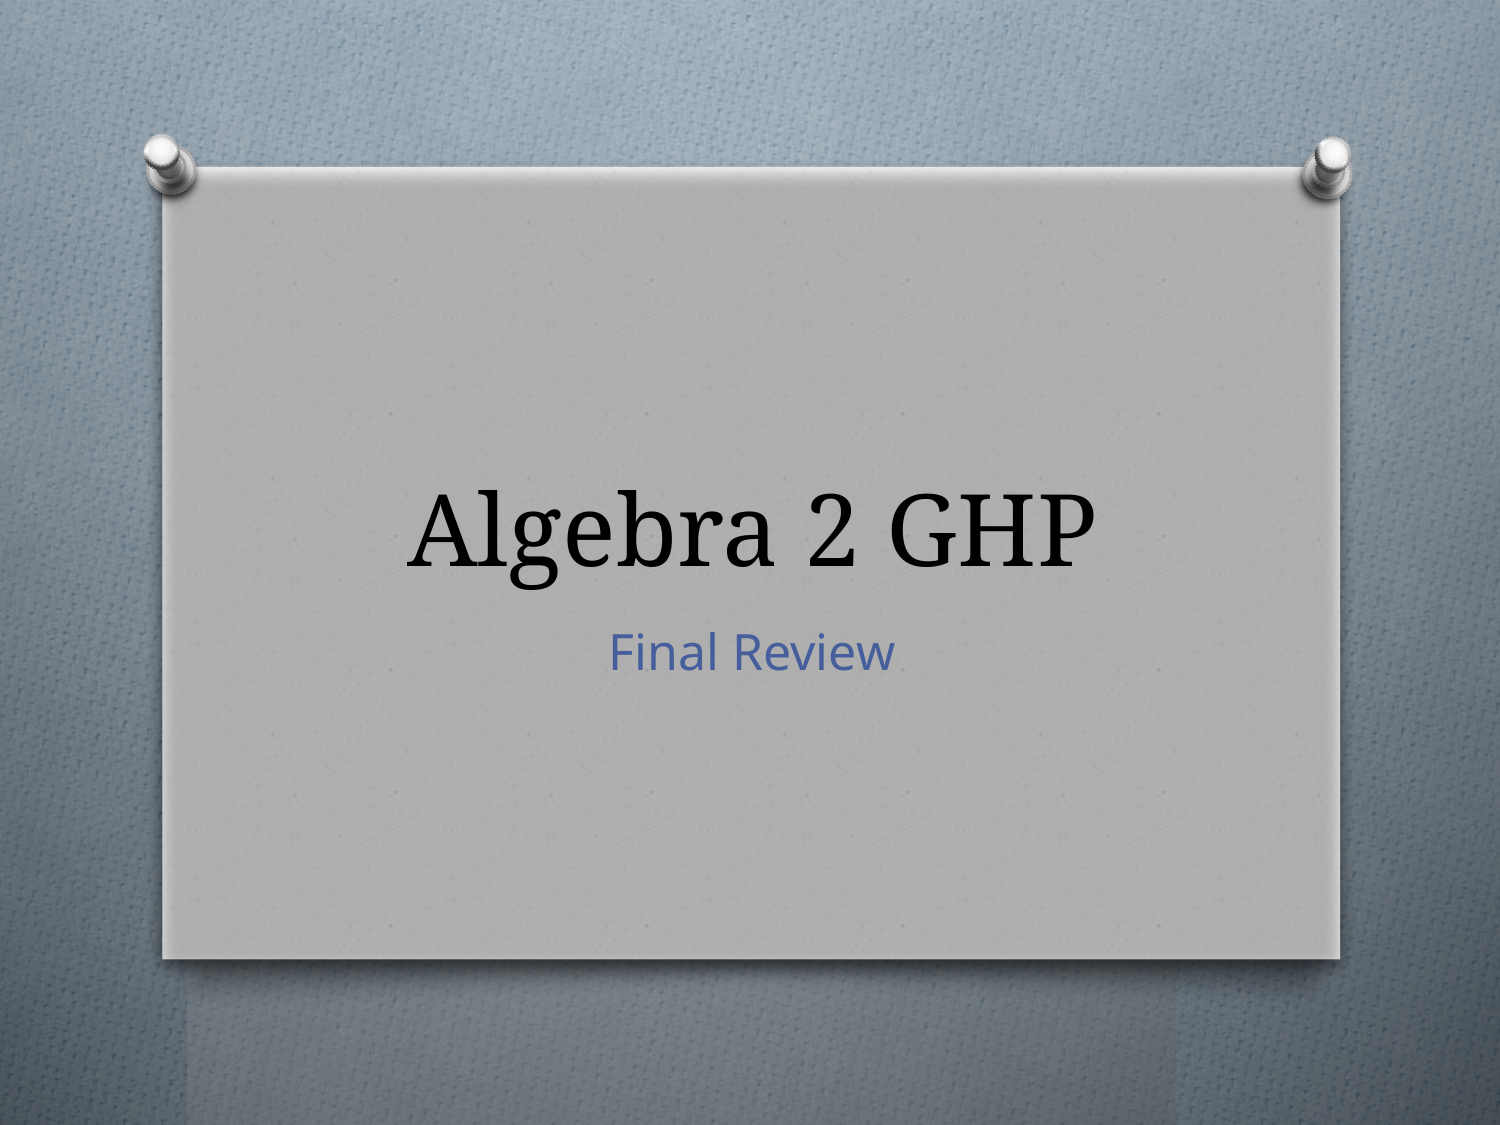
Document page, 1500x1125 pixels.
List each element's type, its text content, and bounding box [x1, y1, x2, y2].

subtitle Final Review [283, 612, 1221, 863]
picture [112, 100, 235, 224]
title Algebra 2 GHP [283, 294, 1223, 595]
picture [1274, 109, 1396, 230]
